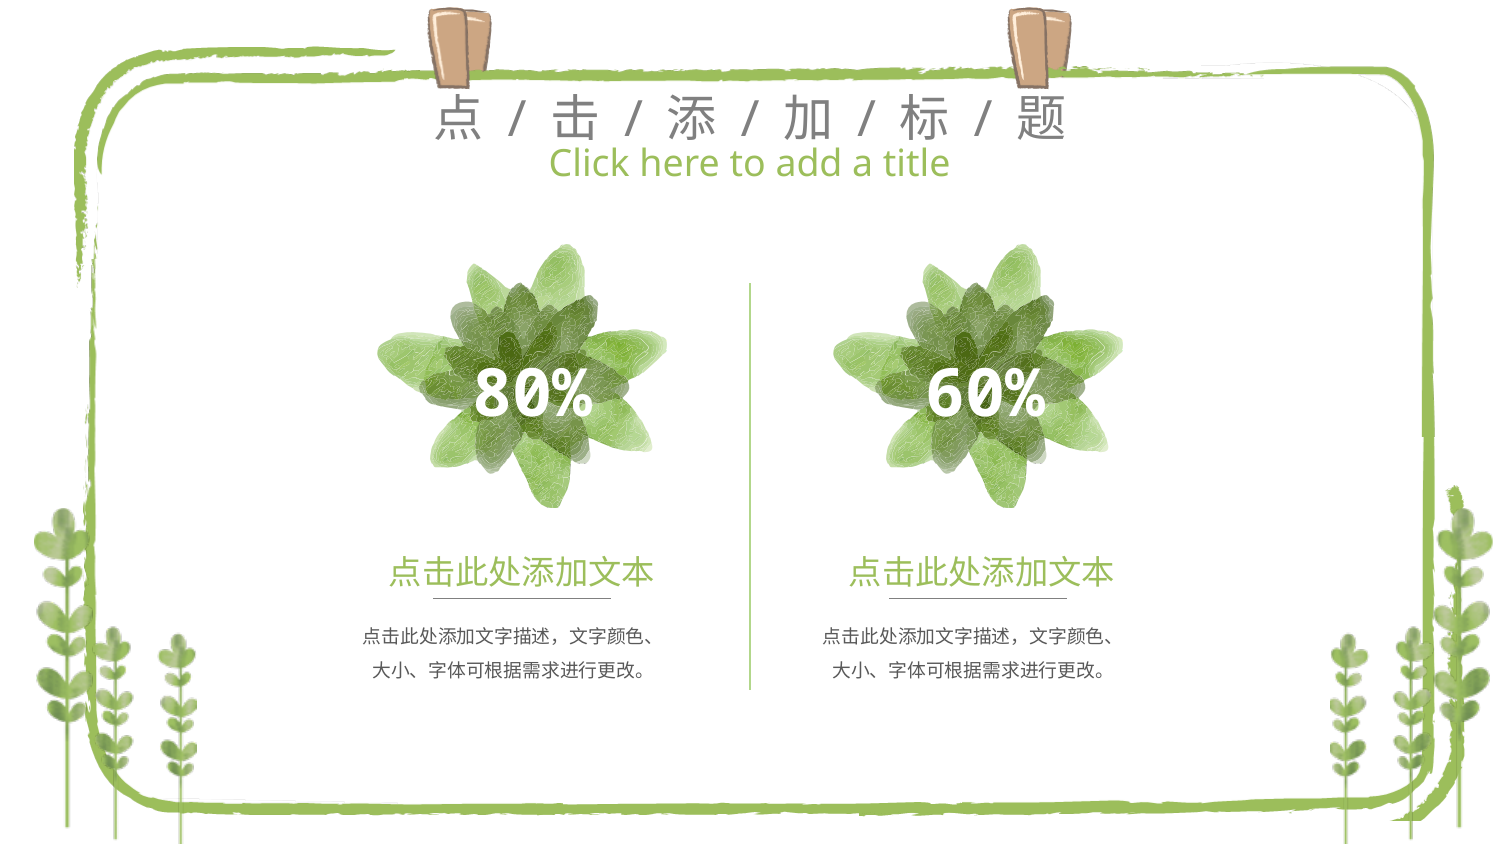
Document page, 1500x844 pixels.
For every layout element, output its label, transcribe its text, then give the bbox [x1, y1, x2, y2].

text_box 点击此处添加文字描述，文字颜色、大小、字体可根据需求进行更改。 [344, 606, 681, 689]
text_box Click here to add a title [533, 131, 967, 192]
picture [34, 7, 1493, 844]
text_box 点/击/添/加/标/题 [407, 79, 1093, 154]
text_box 点击此处添加文本 [347, 523, 697, 599]
text_box 点击此处添加文字描述，文字颜色、大小、字体可根据需求进行更改。 [804, 606, 1141, 689]
text_box 点击此处添加文本 [807, 523, 1157, 599]
